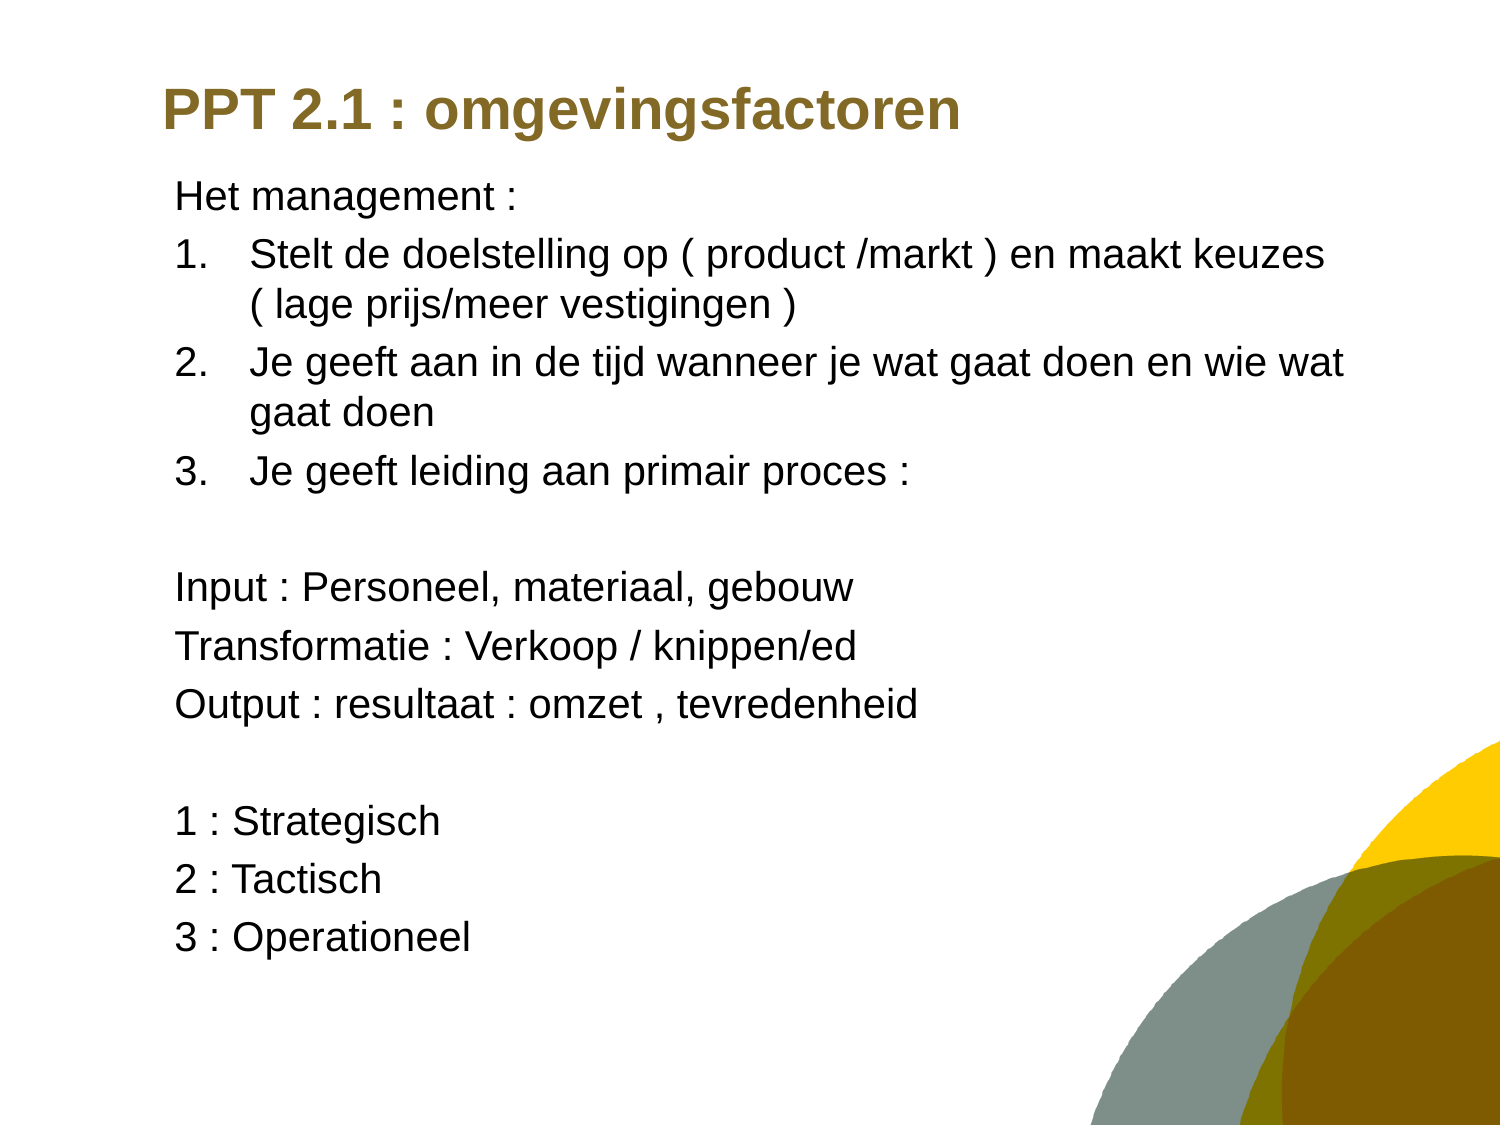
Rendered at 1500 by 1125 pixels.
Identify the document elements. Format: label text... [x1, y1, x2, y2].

list Het management : Stelt de doelstelling op ( product /markt ) en maakt keuzes ( lage prijs/meer vestigingen ) Je geeft aan in de tijd wanneer je wat gaat doen en wie wat gaat doen Je geeft leiding aan primair proces : Input : Personeel, materiaal, gebouw Transformatie : Verkoop / knippen/ed Output : resultaat : omzet , tevredenheid 1 : Strategisch 2 : Tactisch 3 : Operationeel [159, 160, 1425, 994]
picture [66, 727, 1500, 1125]
title PPT 2.1 : omgevingsfactoren [147, 54, 1414, 149]
